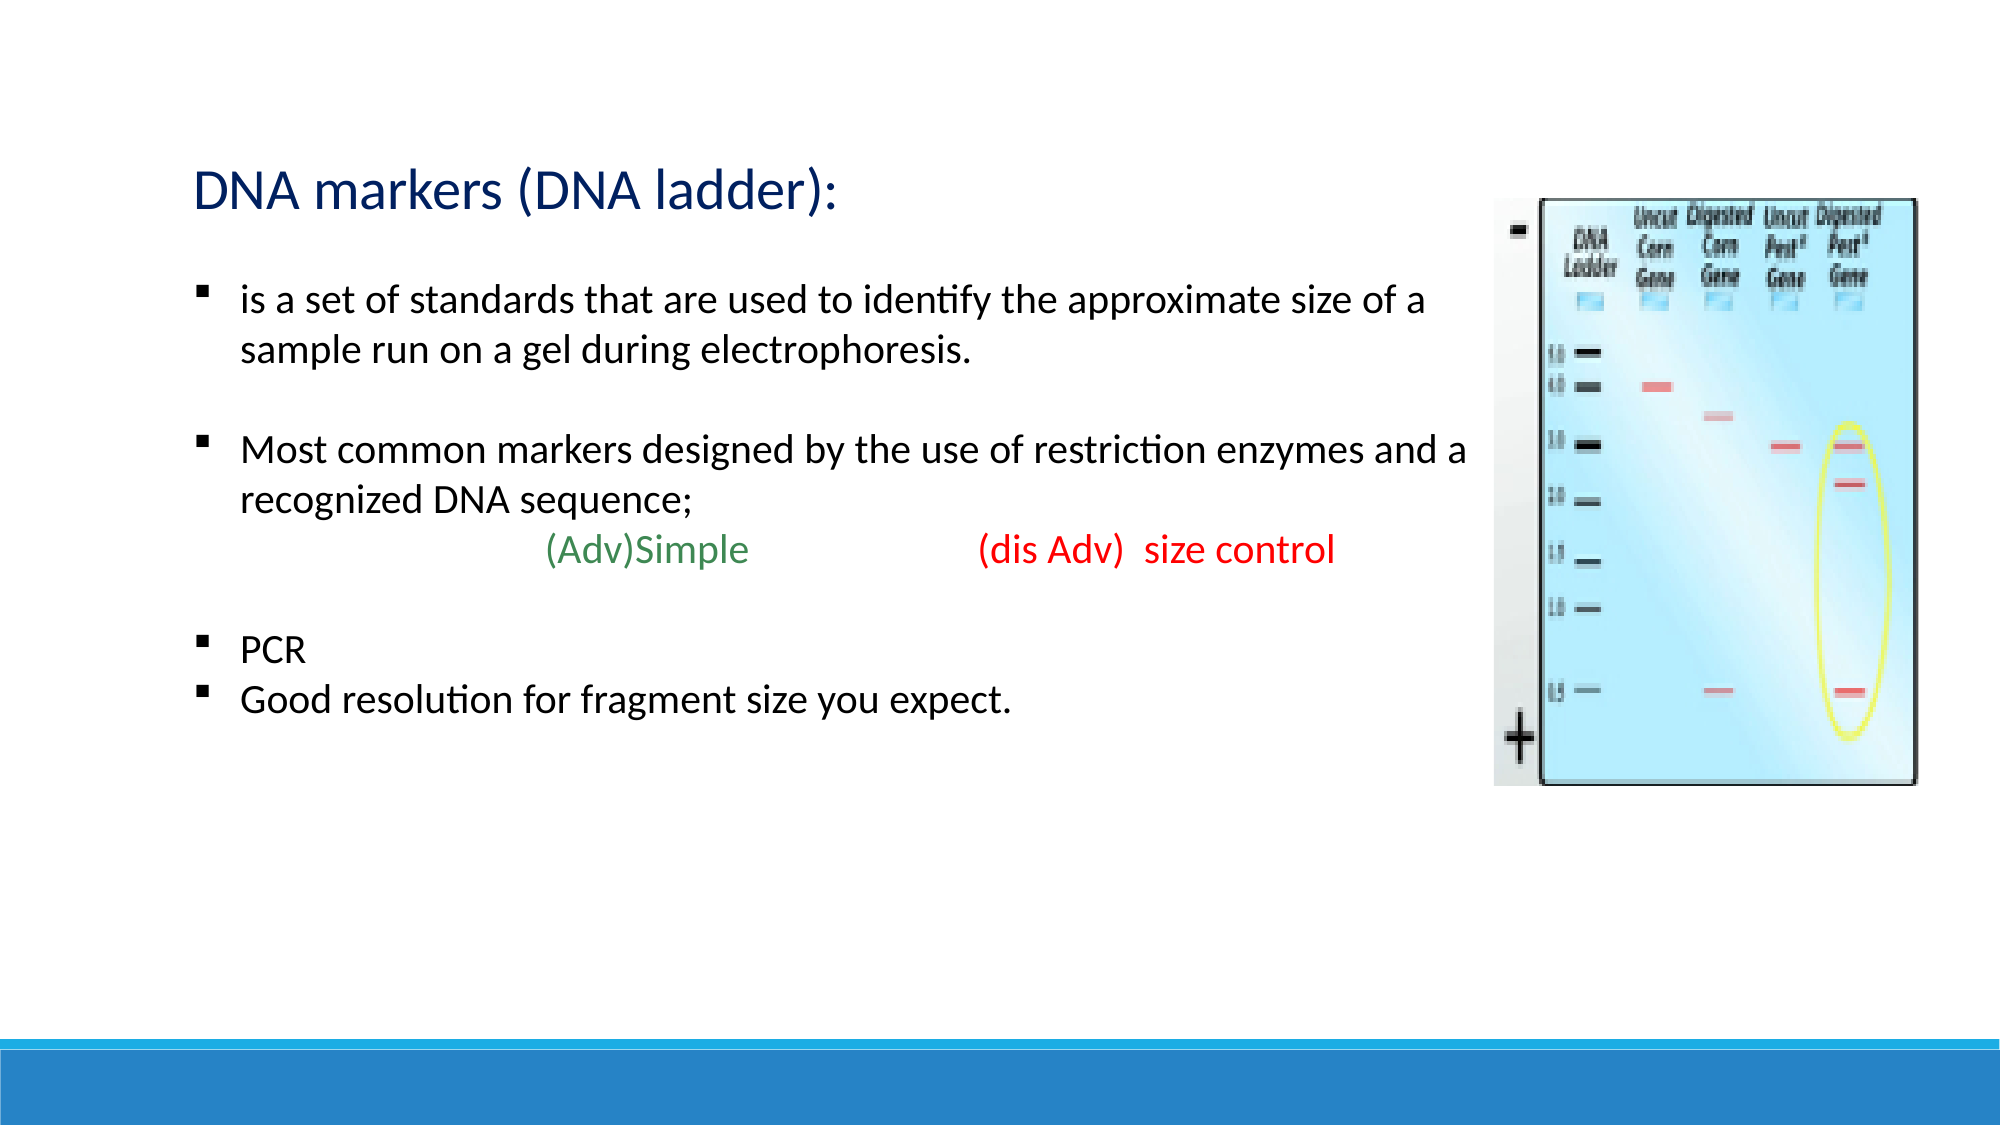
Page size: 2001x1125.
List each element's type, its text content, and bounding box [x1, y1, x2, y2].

picture [1493, 197, 1919, 787]
text_box DNA markers (DNA ladder): is a set of standards that are used to identify the approximate size of a sample run on a gel during electrophoresis. Most common markers designed by the use of restriction enzymes and a recognized DNA sequence; (Adv)Simple (dis Adv) size control PCR Good resolution for fragment size you expect. [178, 143, 1520, 909]
